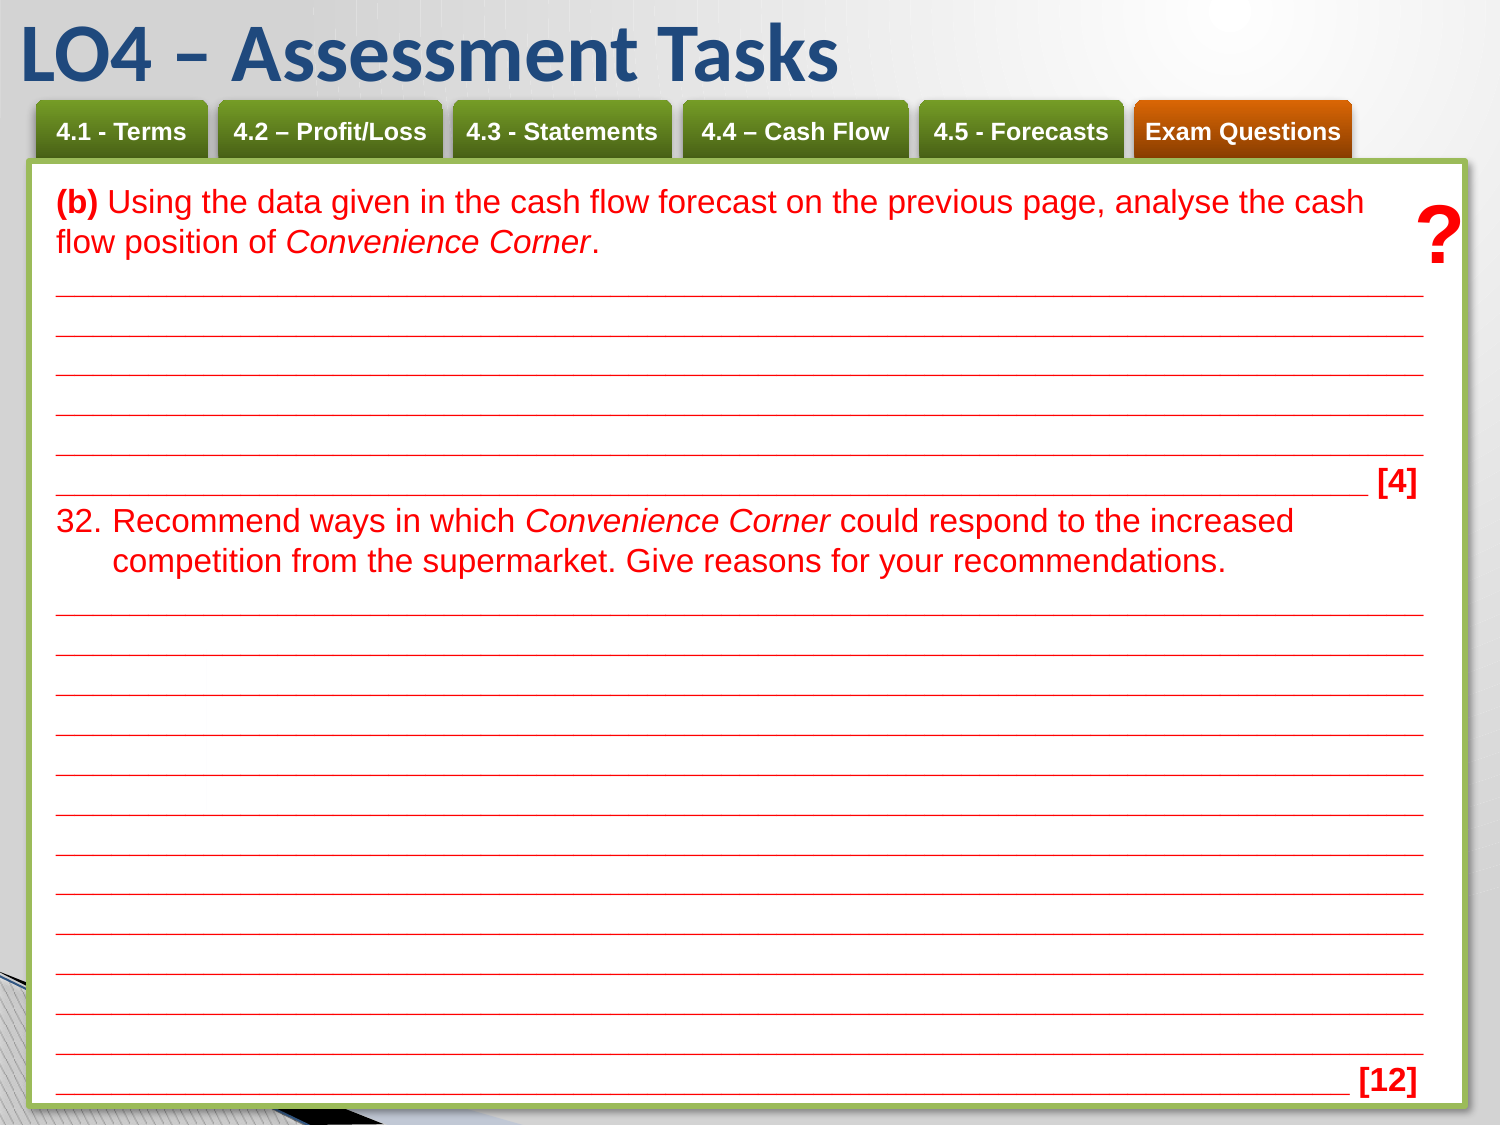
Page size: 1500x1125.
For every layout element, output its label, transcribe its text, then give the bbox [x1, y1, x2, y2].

text_box ? [1399, 172, 1459, 288]
picture [281, 1114, 303, 1125]
text_box LO4 – Assessment Tasks [5, 7, 1459, 90]
text_box (b) Using the data given in the cash flow forecast on the previous page, analyse the cash flow position of Convenience Corner. _________________________________________________________________________________________________________________________________________________________________________________________________________________________________________________________________________________________________________________________________________________________________________________________________________________________________________________________ [4] Recommend ways in which Convenience Corner could respond to the increased competition from the supermarket. Give reasons for your recommendations. ______________________________________________________________________________________________________________________________________________________________________________________________________________________________________________________________________________________________________________________________________________________________________________________________________________________________________________________________________________________________________________________________________________________________________________________________________________________________________________________________________________________________________________________________________________________________________________________________________________________________________________________________________________________________________________________________________________________________________________________________ [12] [41, 172, 1448, 1106]
